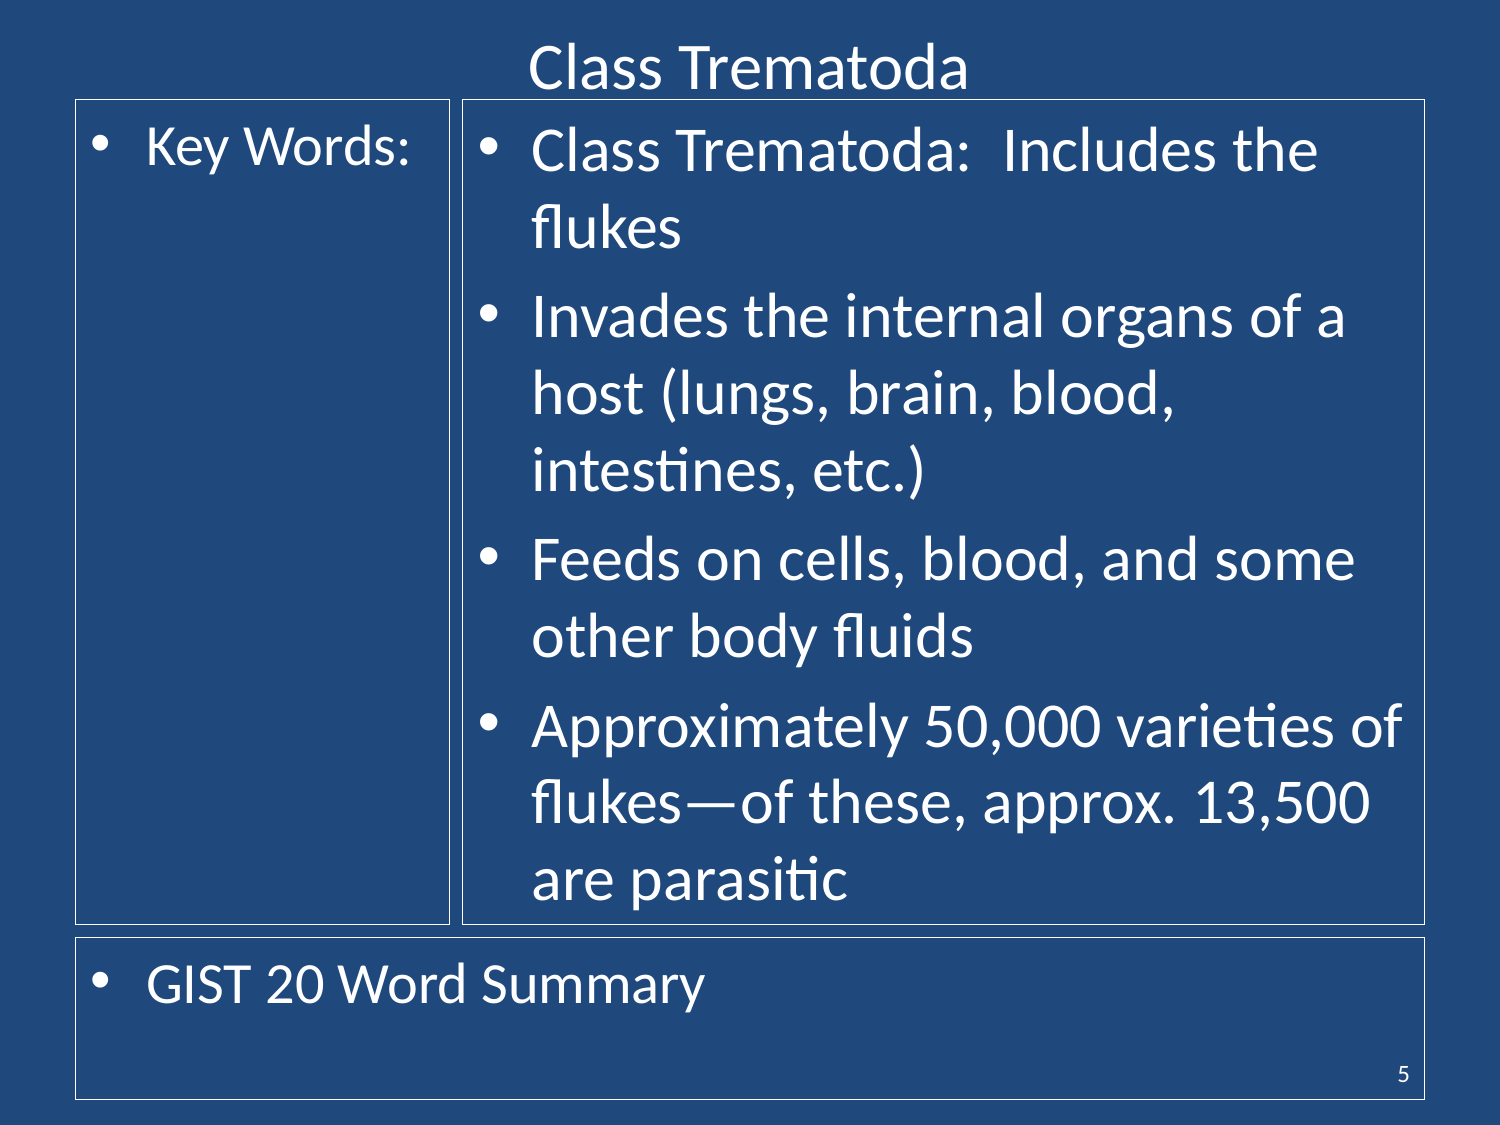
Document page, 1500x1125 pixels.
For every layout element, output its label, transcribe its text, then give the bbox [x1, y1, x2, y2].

title Class Trematoda [75, 0, 1425, 125]
list GIST 20 Word Summary [75, 937, 1425, 1100]
list Class Trematoda: Includes the flukes Invades the internal organs of a host (lungs, brain, blood, intestines, etc.) Feeds on cells, blood, and some other body fluids Approximately 50,000 varieties of flukes—of these, approx. 13,500 are parasitic [462, 99, 1425, 925]
list Key Words: [75, 99, 450, 925]
